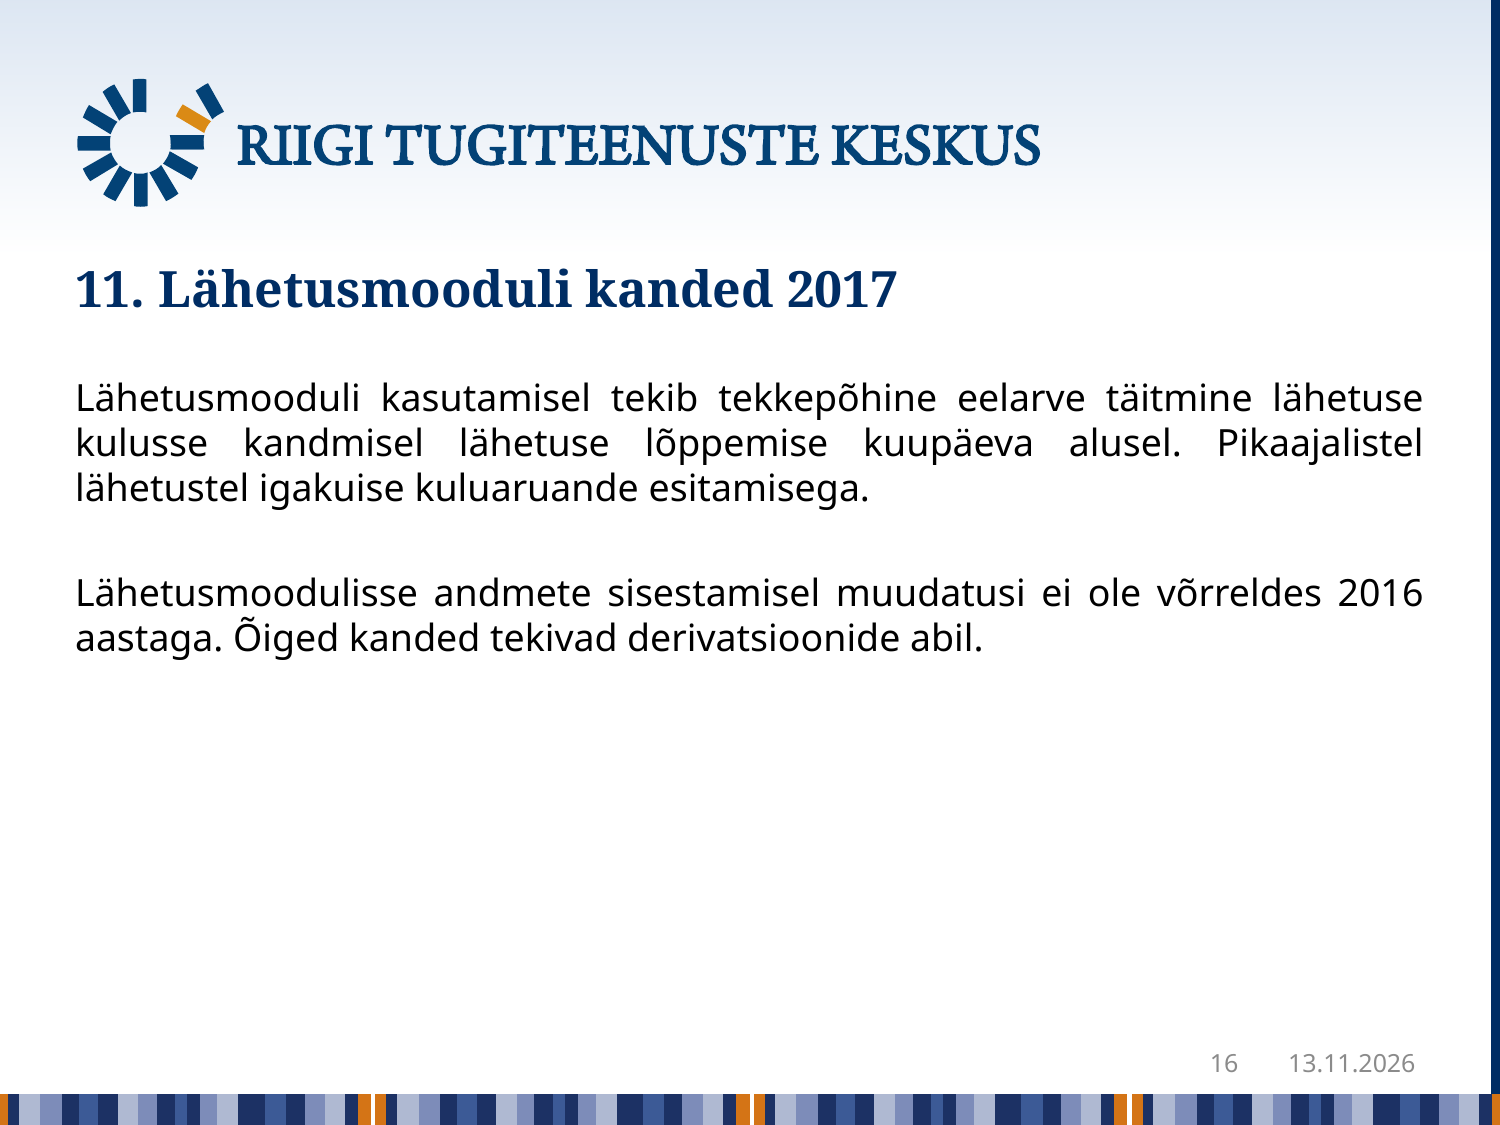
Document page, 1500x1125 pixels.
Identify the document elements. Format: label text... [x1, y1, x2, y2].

title 11. Lähetusmooduli kanded 2017 [75, 257, 1425, 350]
slide_number 16 [1139, 1035, 1254, 1095]
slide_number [1269, 1035, 1431, 1095]
list Lähetusmooduli kasutamisel tekib tekkepõhine eelarve täitmine lähetuse kulusse kandmisel lähetuse lõppemise kuupäeva alusel. Pikaajalistel lähetustel igakuise kuluaruande esitamisega. Lähetusmoodulisse andmete sisestamisel muudatusi ei ole võrreldes 2016 aastaga. Õiged kanded tekivad derivatsioonide abil. [75, 373, 1425, 1012]
